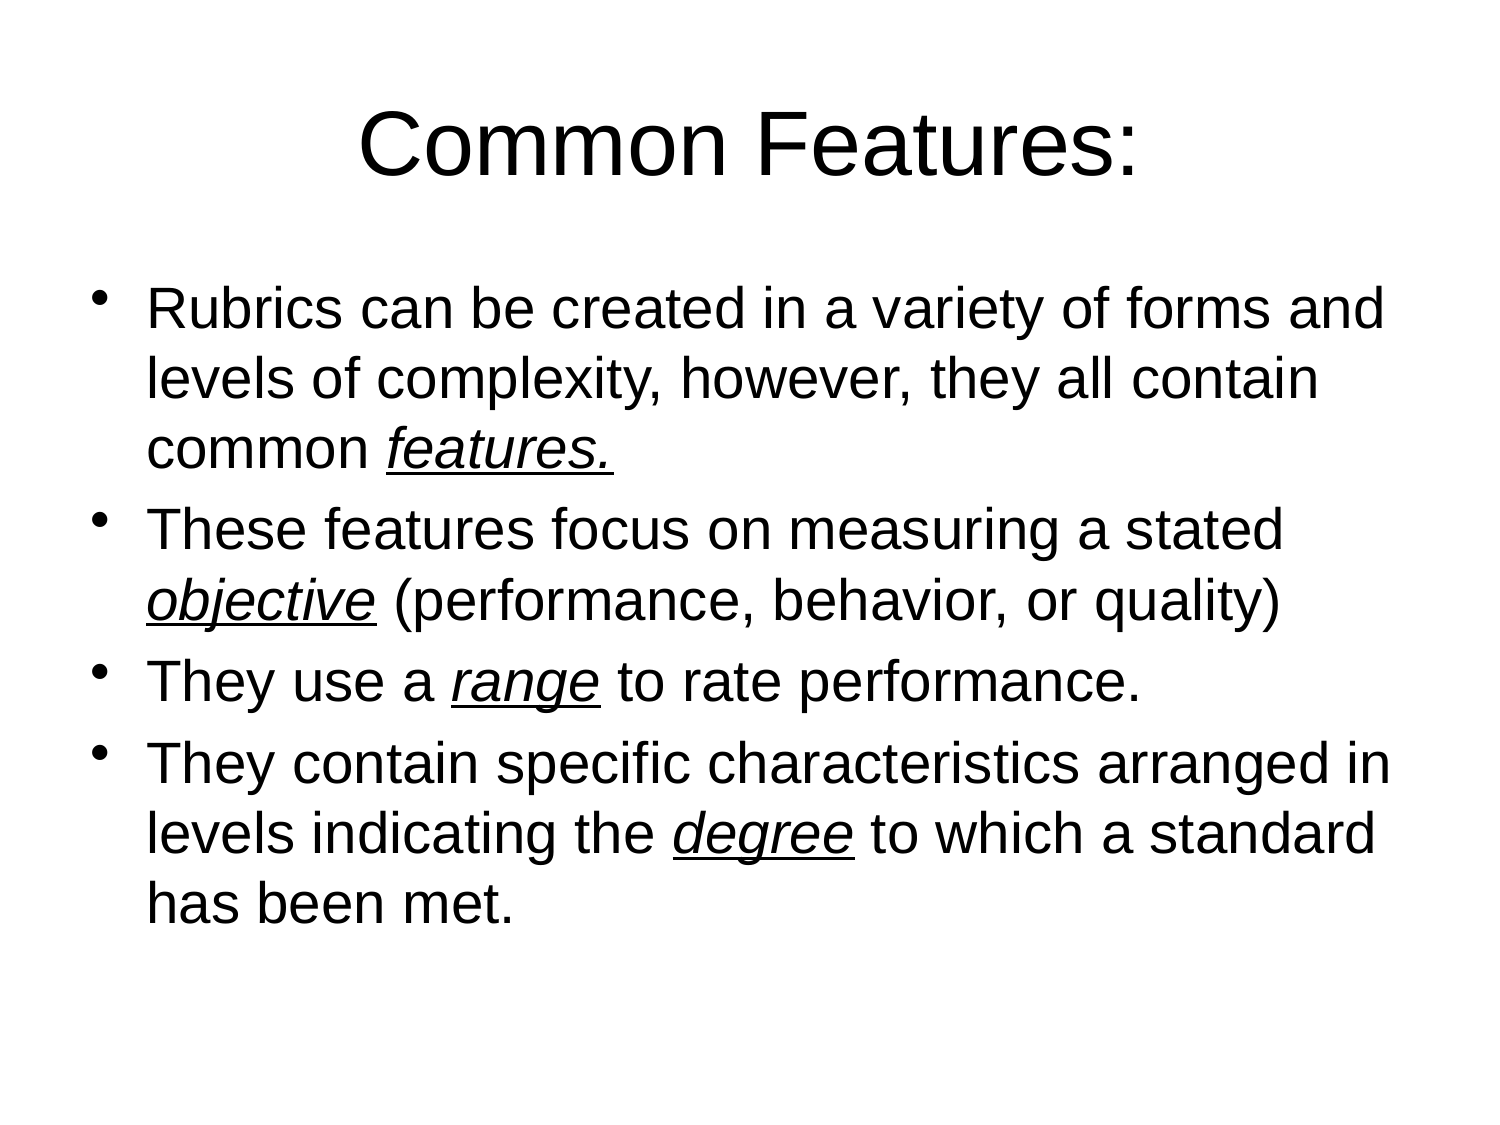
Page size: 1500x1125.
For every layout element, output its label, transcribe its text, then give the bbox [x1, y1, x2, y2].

list Rubrics can be created in a variety of forms and levels of complexity, however, they all contain common features. These features focus on measuring a stated objective (performance, behavior, or quality) They use a range to rate performance. They contain specific characteristics arranged in levels indicating the degree to which a standard has been met. [75, 262, 1425, 1005]
title Common Features: [75, 45, 1425, 233]
